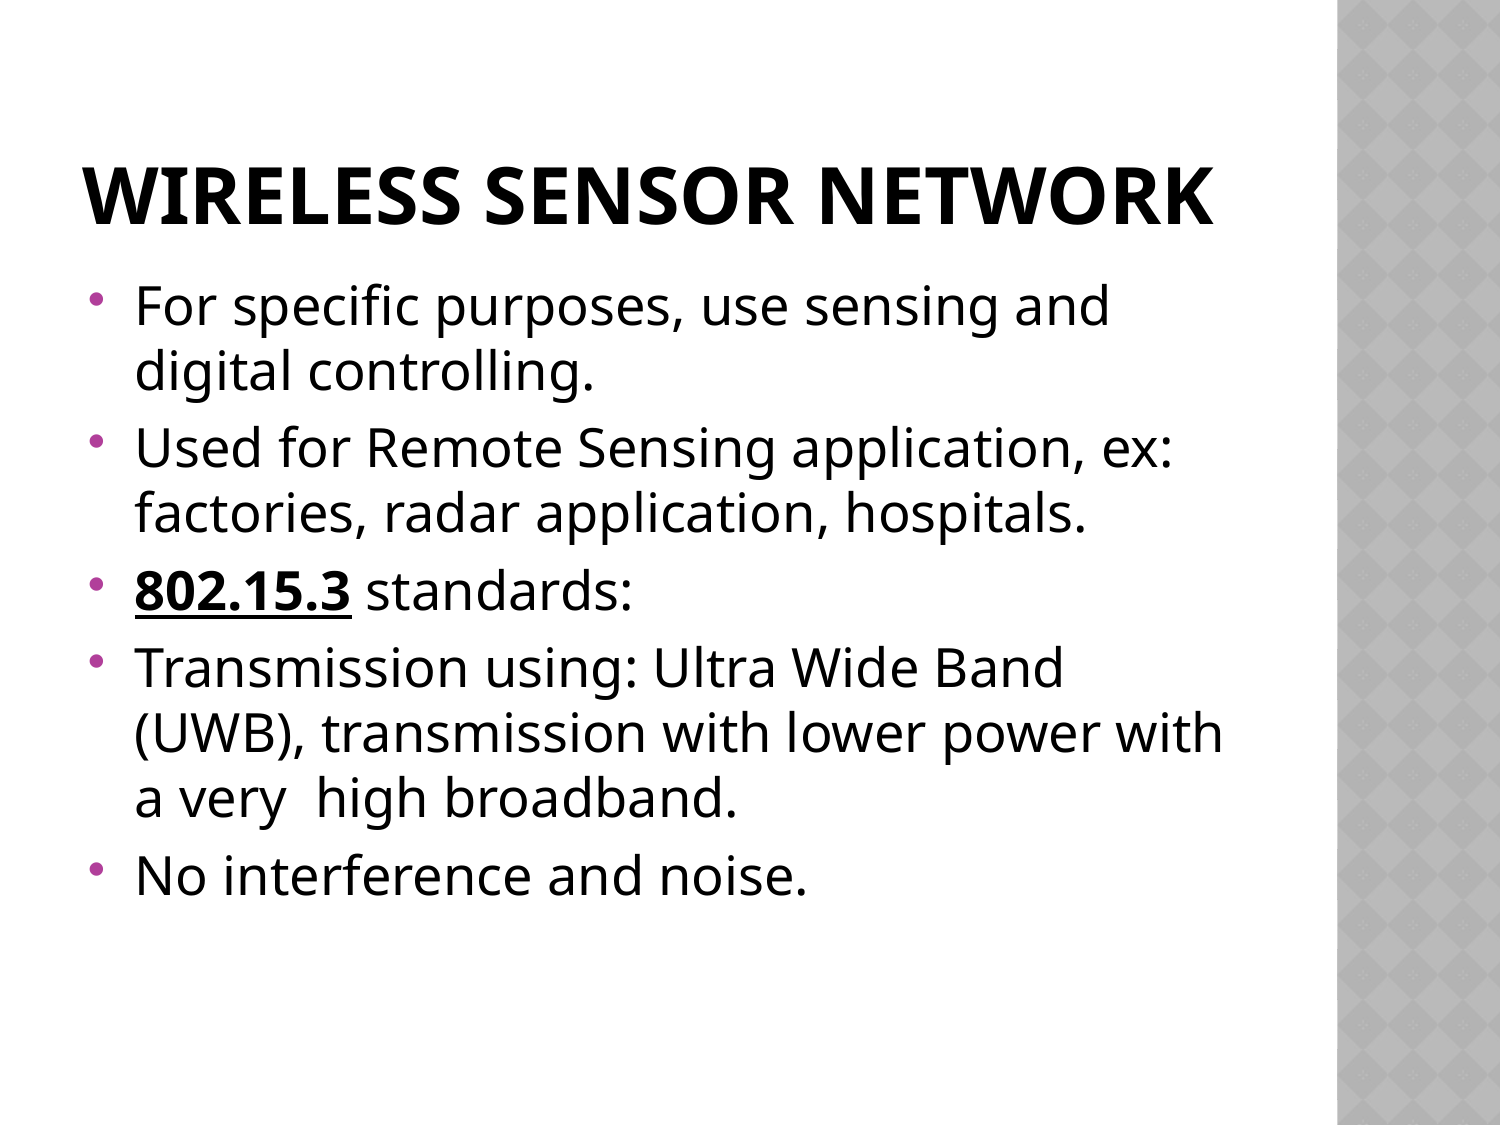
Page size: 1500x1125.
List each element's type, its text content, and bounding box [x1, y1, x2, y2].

title Wireless sensor network [75, 52, 1263, 240]
list For specific purposes, use sensing and digital controlling. Used for Remote Sensing application, ex: factories, radar application, hospitals. 802.15.3 standards: Transmission using: Ultra Wide Band (UWB), transmission with lower power with a very high broadband. No interference and noise. [75, 264, 1263, 1059]
